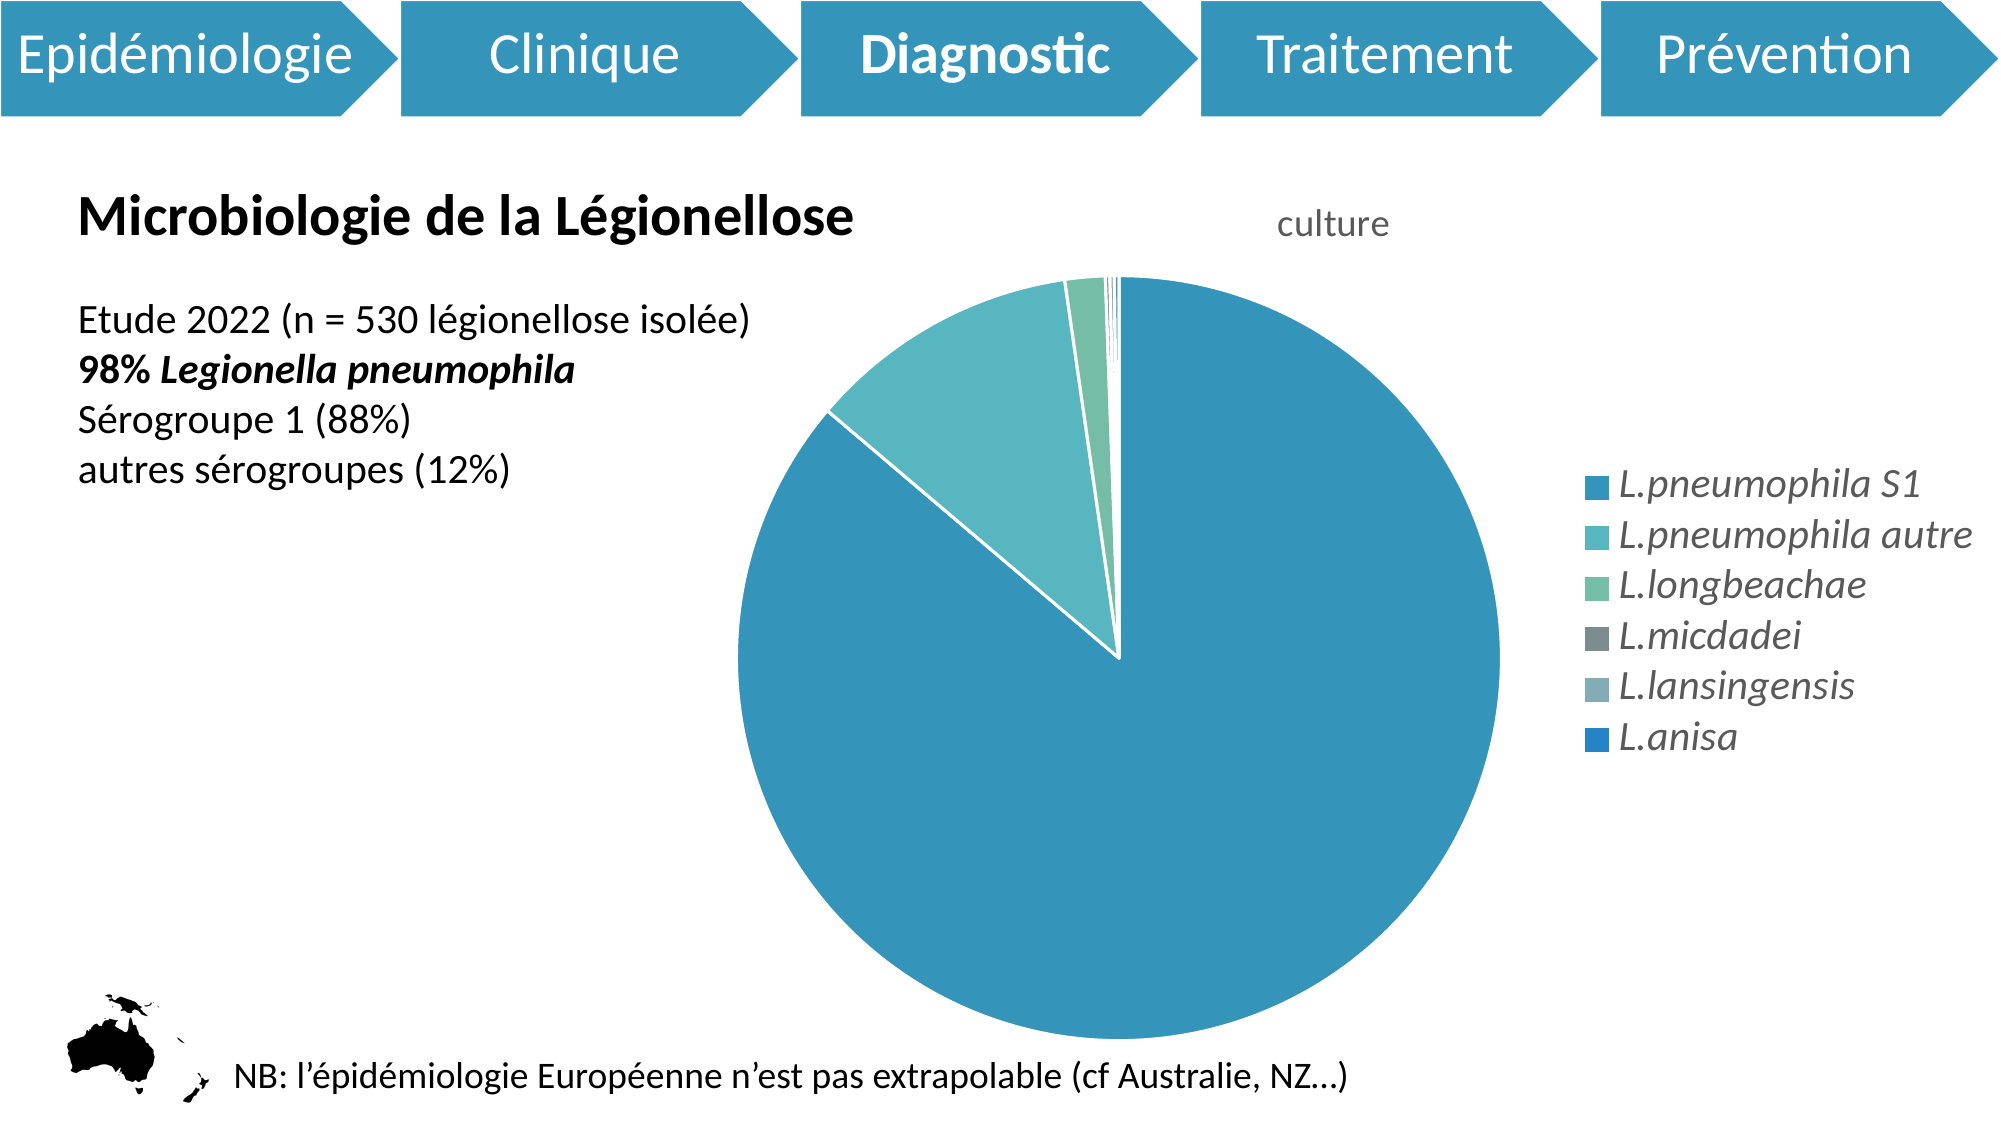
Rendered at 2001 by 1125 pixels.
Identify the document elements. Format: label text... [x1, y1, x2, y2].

text_box Microbiologie de la Légionellose Etude 2022 (n = 530 légionellose isolée) 98% Legionella pneumophila Sérogroupe 1 (88%) autres sérogroupes (12%) [63, 169, 666, 500]
picture [63, 974, 214, 1125]
text_box NB: l’épidémiologie Européenne n’est pas extrapolable (cf Australie, NZ…) [218, 1043, 1365, 1104]
chart [666, 169, 2000, 1059]
